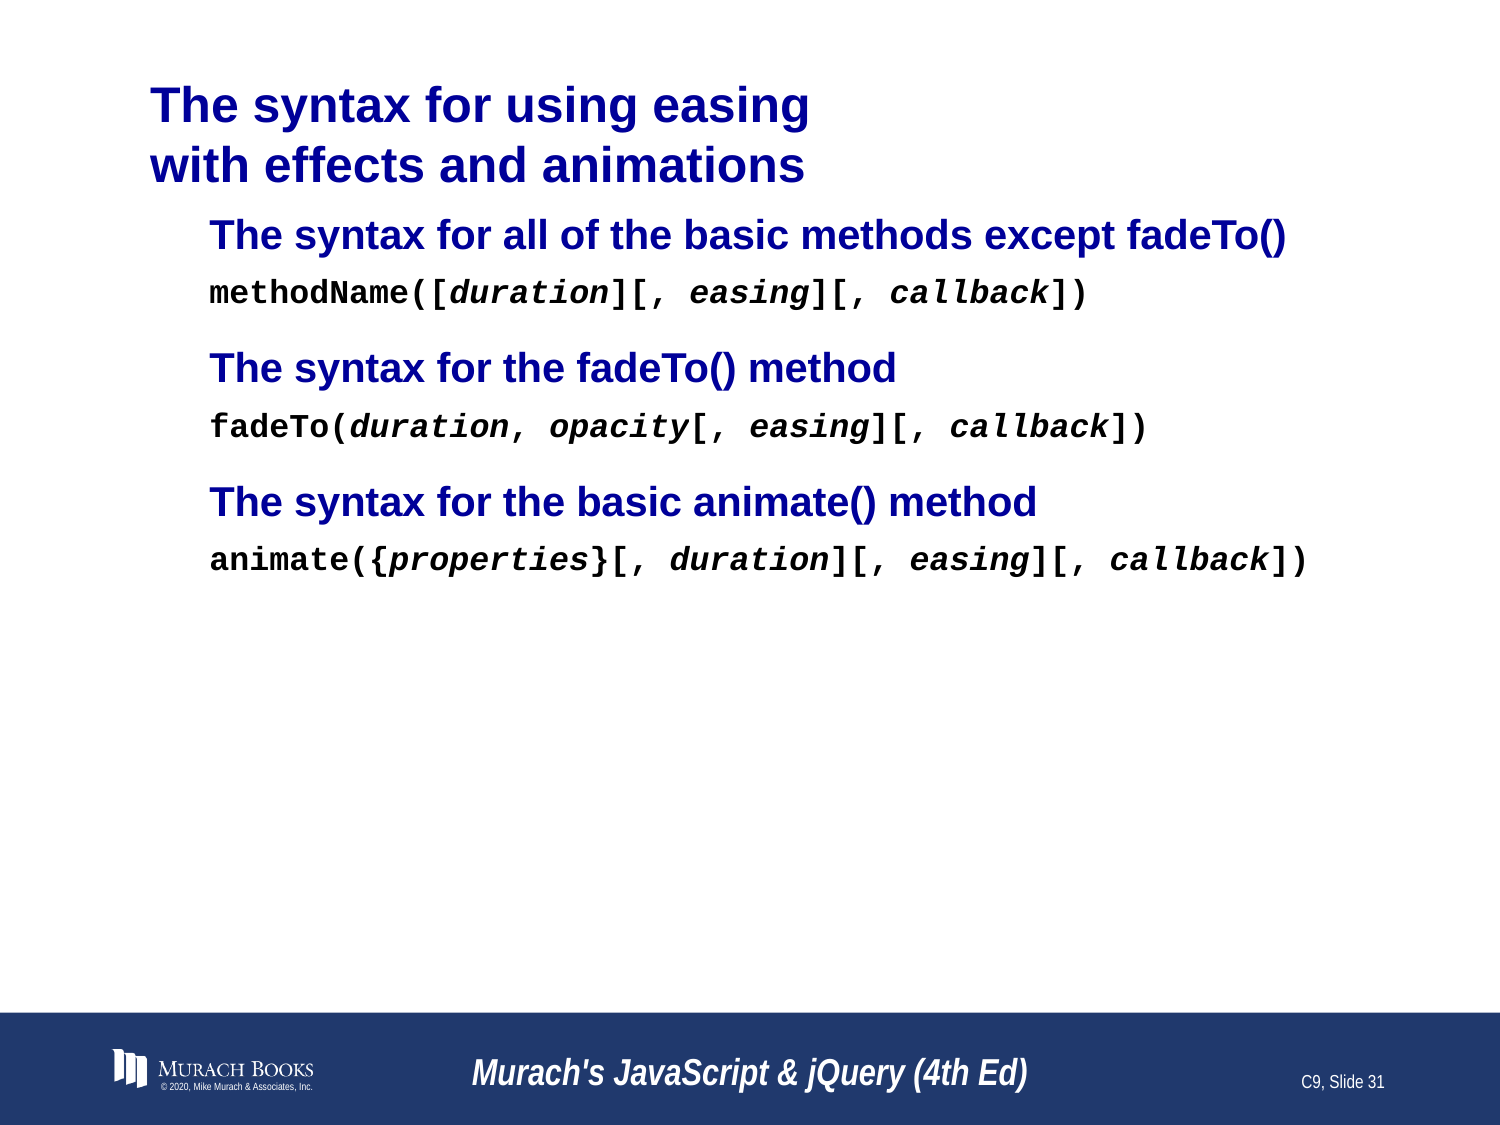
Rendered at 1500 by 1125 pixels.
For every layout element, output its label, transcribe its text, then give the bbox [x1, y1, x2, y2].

slide_number C9, Slide 31 [1087, 1025, 1400, 1100]
title The syntax for using easing with effects and animations [150, 72, 1350, 194]
footer © 2020, Mike Murach & Associates, Inc. [12, 1025, 463, 1100]
list The syntax for all of the basic methods except fadeTo() methodName([duration][, easing][, callback]) The syntax for the fadeTo() method fadeTo(duration, opacity[, easing][, callback]) The syntax for the basic animate() method animate({properties}[, duration][, easing][, callback]) [137, 200, 1350, 1000]
slide_number Murach's JavaScript & jQuery (4th Ed) [463, 1025, 1050, 1100]
